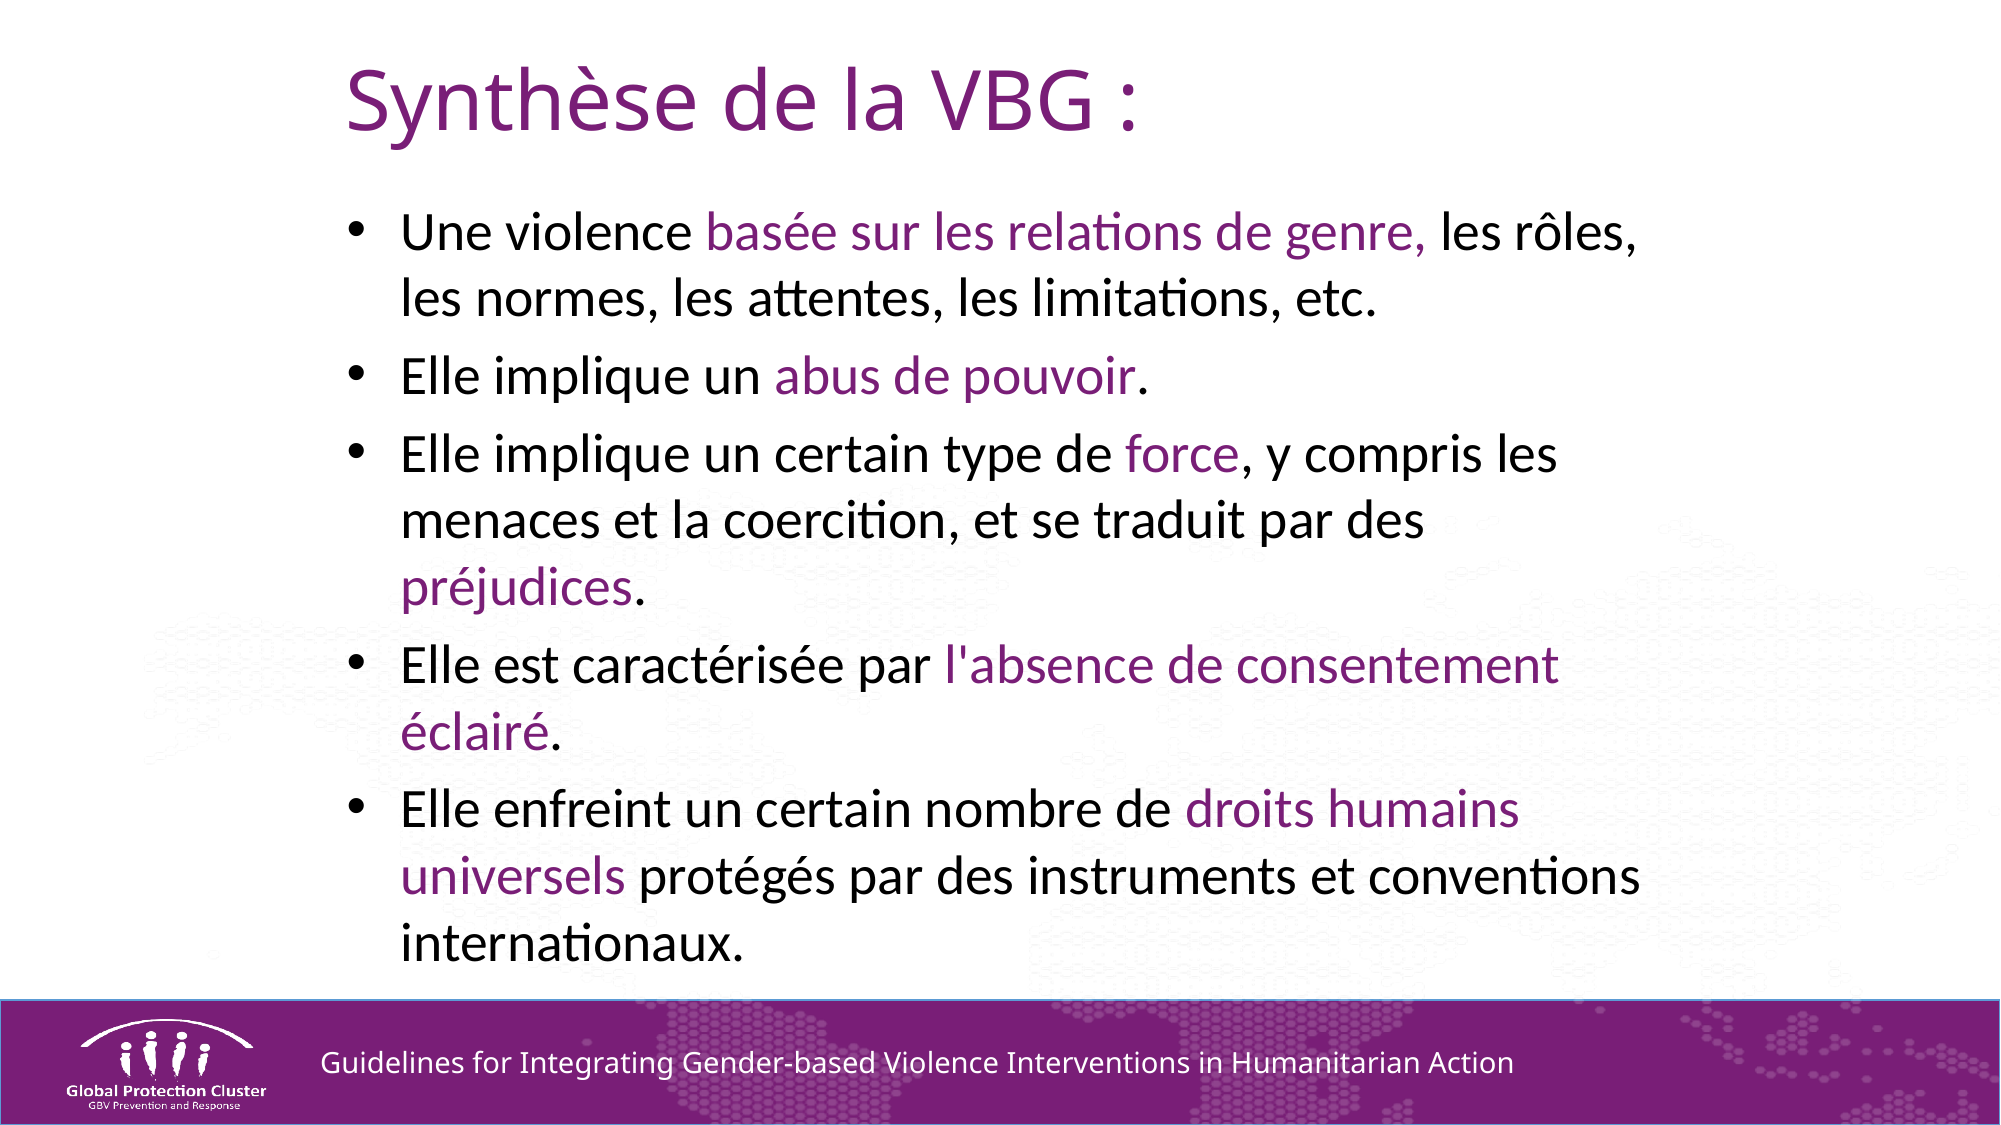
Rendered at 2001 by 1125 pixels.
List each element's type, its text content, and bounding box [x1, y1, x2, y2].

text_box Une violence basée sur les relations de genre, les rôles, les normes, les attentes, les limitations, etc. Elle implique un abus de pouvoir. Elle implique un certain type de force, y compris les menaces et la coercition, et se traduit par des préjudices. Elle est caractérisée par l'absence de consentement éclairé. Elle enfreint un certain nombre de droits humains universels protégés par des instruments et conventions internationaux. [331, 187, 1682, 985]
title Synthèse de la VBG : [329, 51, 1263, 185]
picture [56, 254, 2001, 1125]
